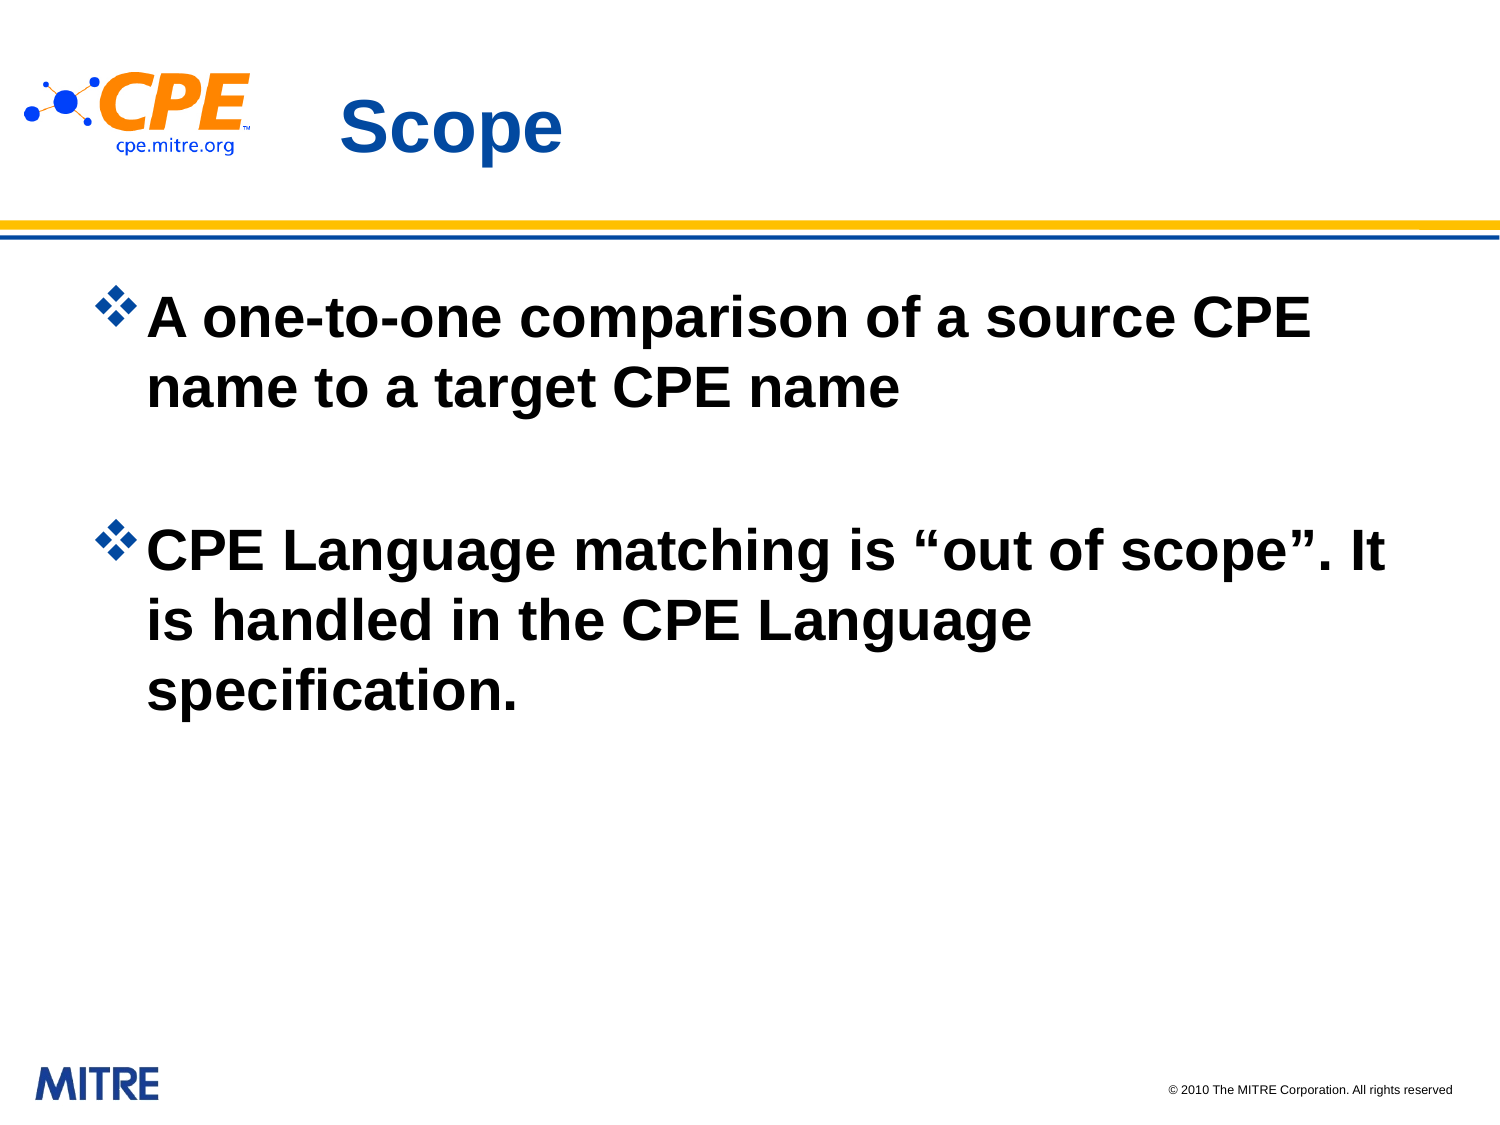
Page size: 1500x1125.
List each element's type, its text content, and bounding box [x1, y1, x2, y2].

picture [30, 1064, 163, 1106]
list A one-to-one comparison of a source CPE name to a target CPE name CPE Language matching is “out of scope”. It is handled in the CPE Language specification. [74, 271, 1426, 990]
picture [24, 72, 250, 156]
title Scope [324, 44, 1438, 201]
